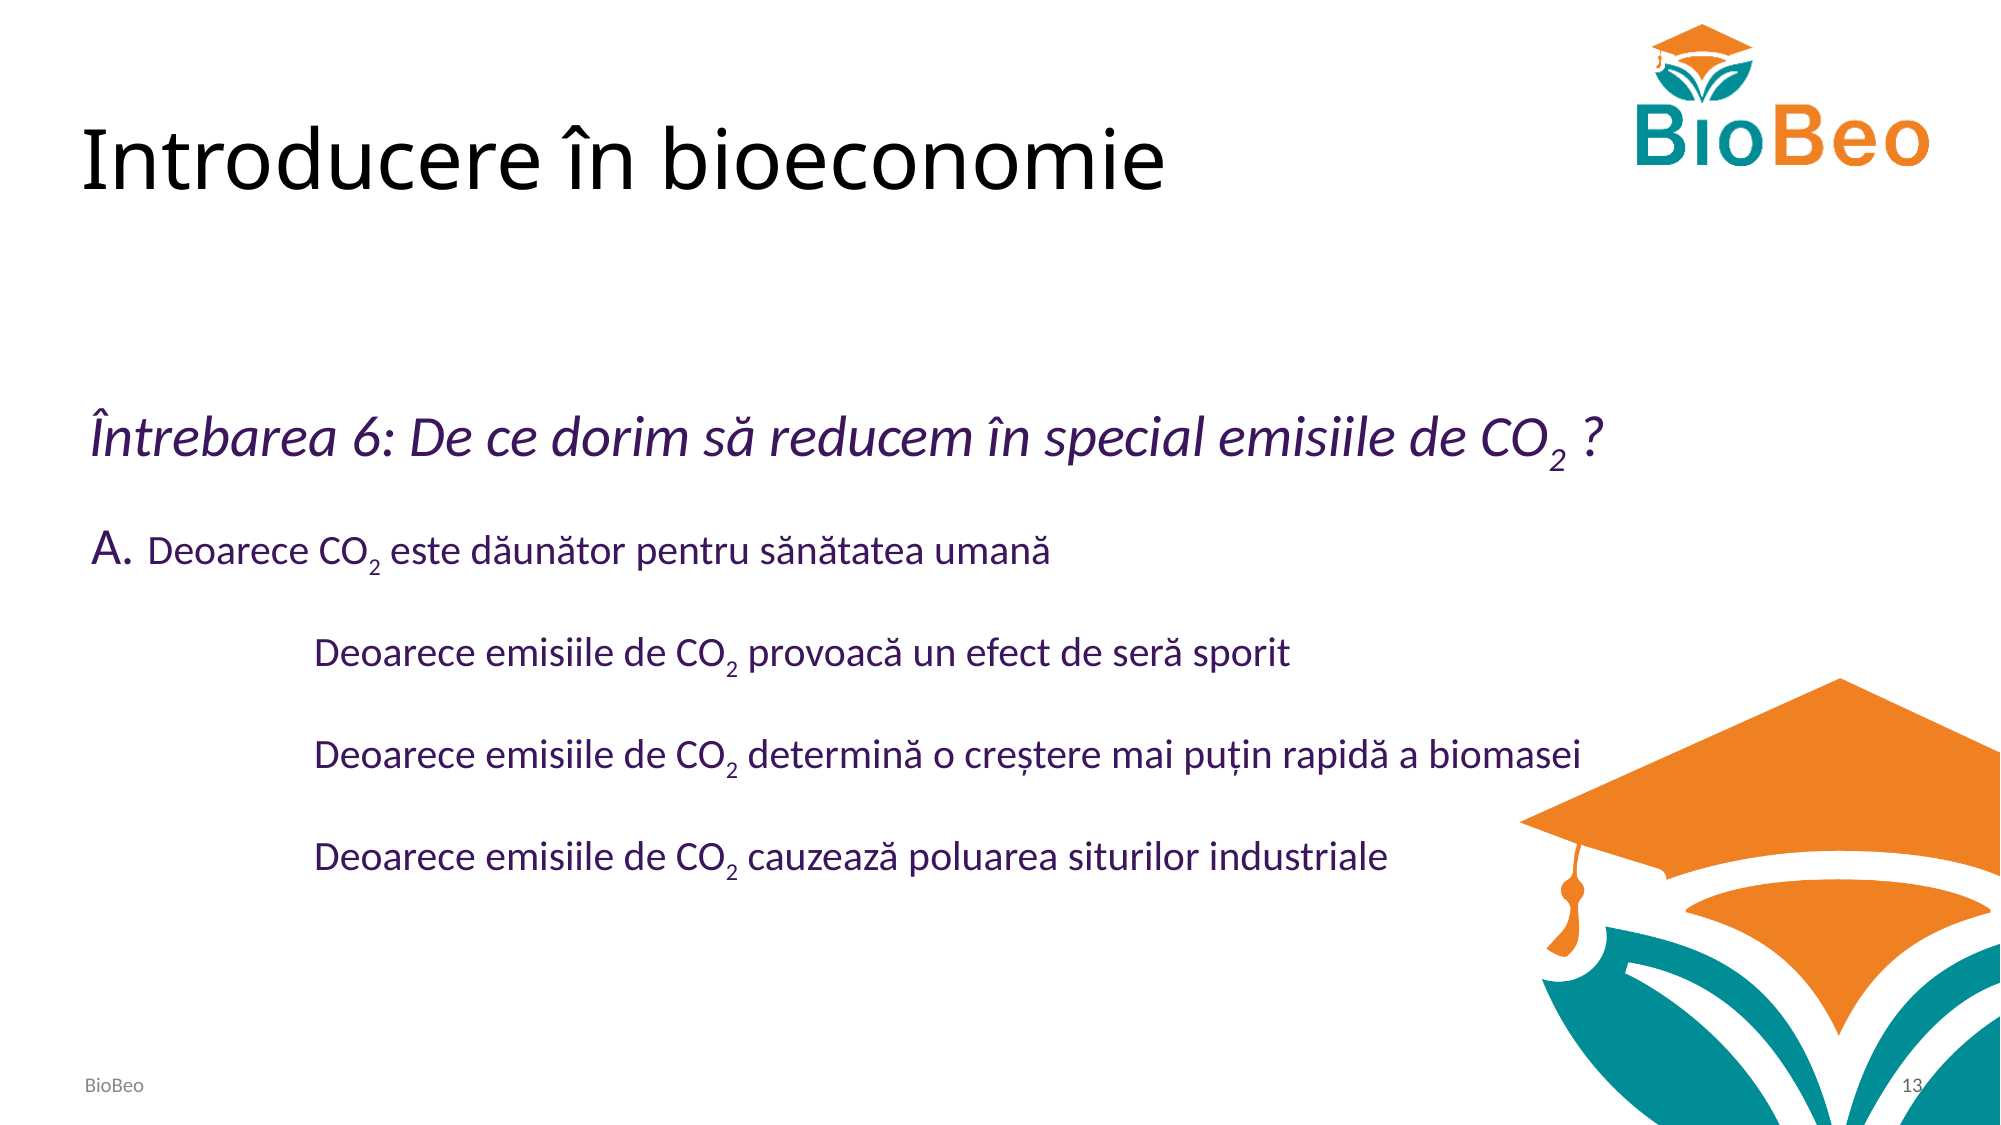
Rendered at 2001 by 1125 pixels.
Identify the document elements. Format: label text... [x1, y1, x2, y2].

title Introducere în bioeconomie [73, 87, 1935, 237]
slide_number 13 [1891, 1062, 1931, 1106]
text_box BioBeo [77, 1063, 1798, 1104]
picture [1635, 22, 1931, 87]
picture [1478, 618, 2000, 1125]
text_box Întrebarea 6: De ce dorim să reducem în special emisiile de CO2 ? Deoarece CO2 este dăunător pentru sănătatea umană Deoarece emisiile de CO2 provoacă un efect de seră sporit Deoarece emisiile de CO2 determină o creștere mai puțin rapidă a biomasei Deoarece emisiile de CO2 cauzează poluarea siturilor industriale [81, 441, 1811, 893]
